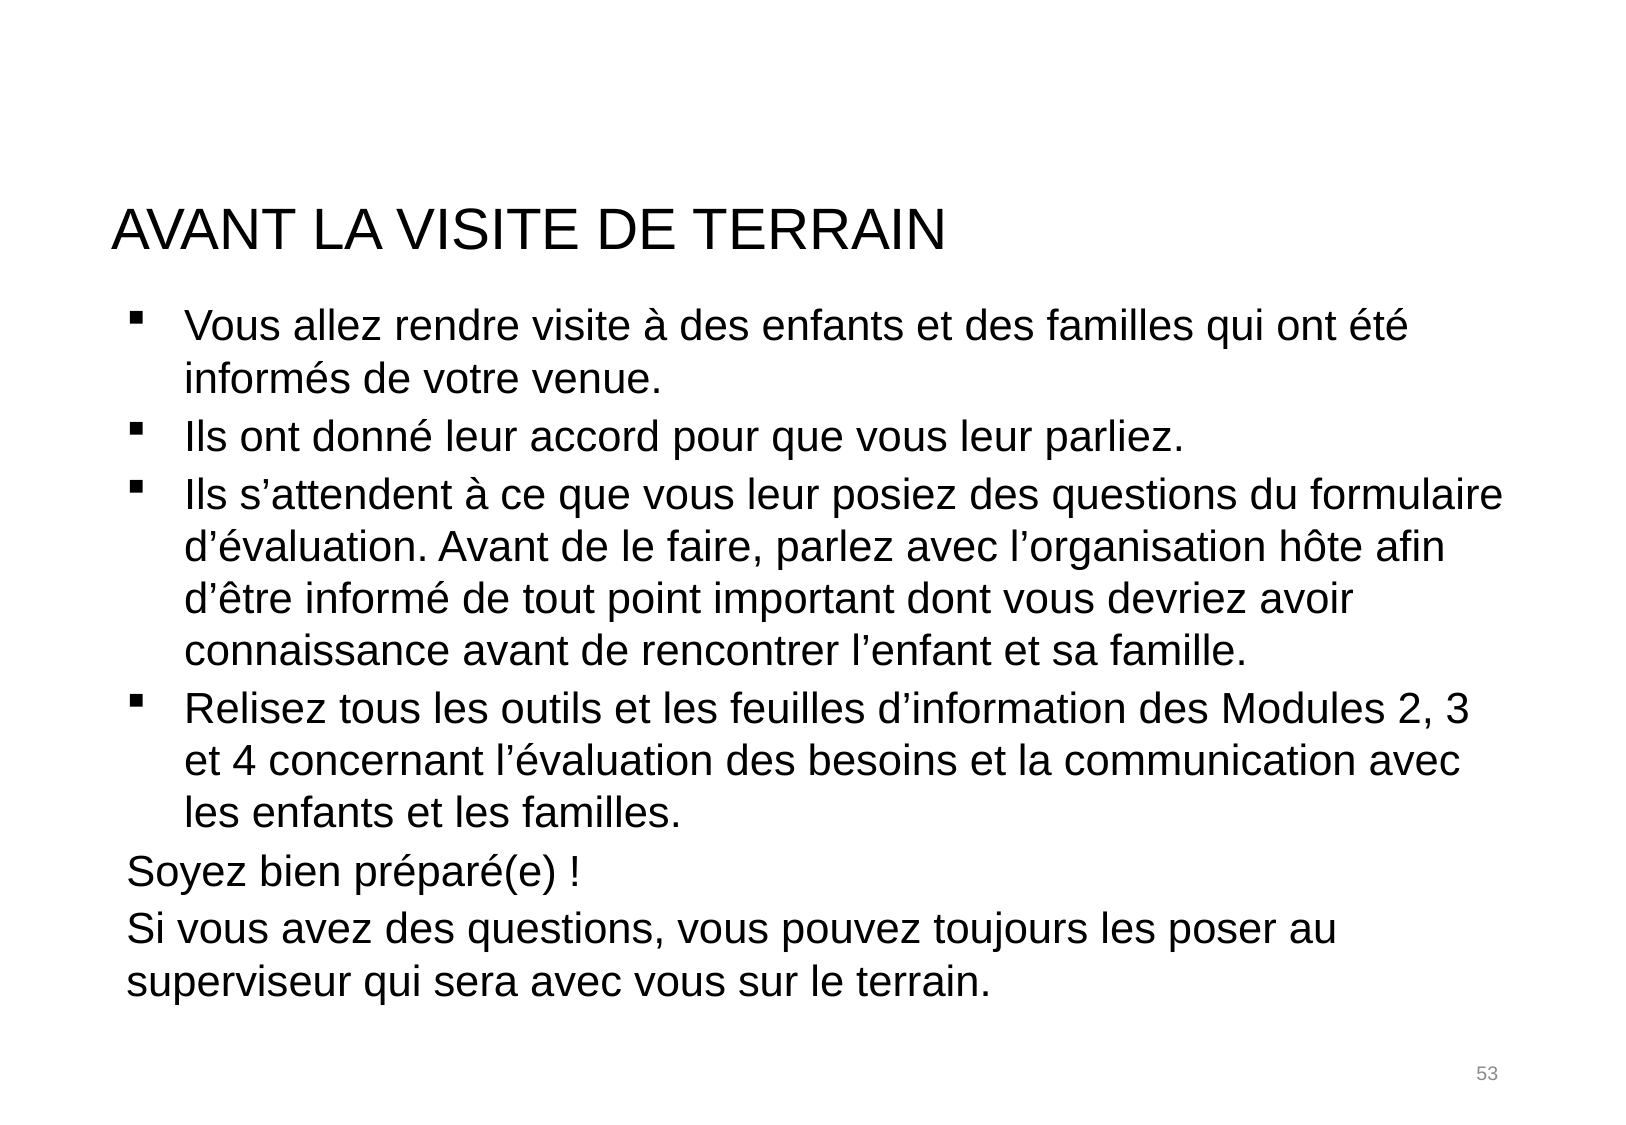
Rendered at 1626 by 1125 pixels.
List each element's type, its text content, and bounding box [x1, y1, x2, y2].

slide_number 53 [1147, 1042, 1514, 1103]
title Avant la visite de terrain [111, 59, 1514, 270]
list Vous allez rendre visite à des enfants et des familles qui ont été informés de votre venue. Ils ont donné leur accord pour que vous leur parliez. Ils s’attendent à ce que vous leur posiez des questions du formulaire d’évaluation. Avant de le faire, parlez avec l’organisation hôte afin d’être informé de tout point important dont vous devriez avoir connaissance avant de rencontrer l’enfant et sa famille. Relisez tous les outils et les feuilles d’information des Modules 2, 3 et 4 concernant l’évaluation des besoins et la communication avec les enfants et les familles. Soyez bien préparé(e) ! Si vous avez des questions, vous pouvez toujours les poser au superviseur qui sera avec vous sur le terrain. [111, 297, 1514, 1014]
